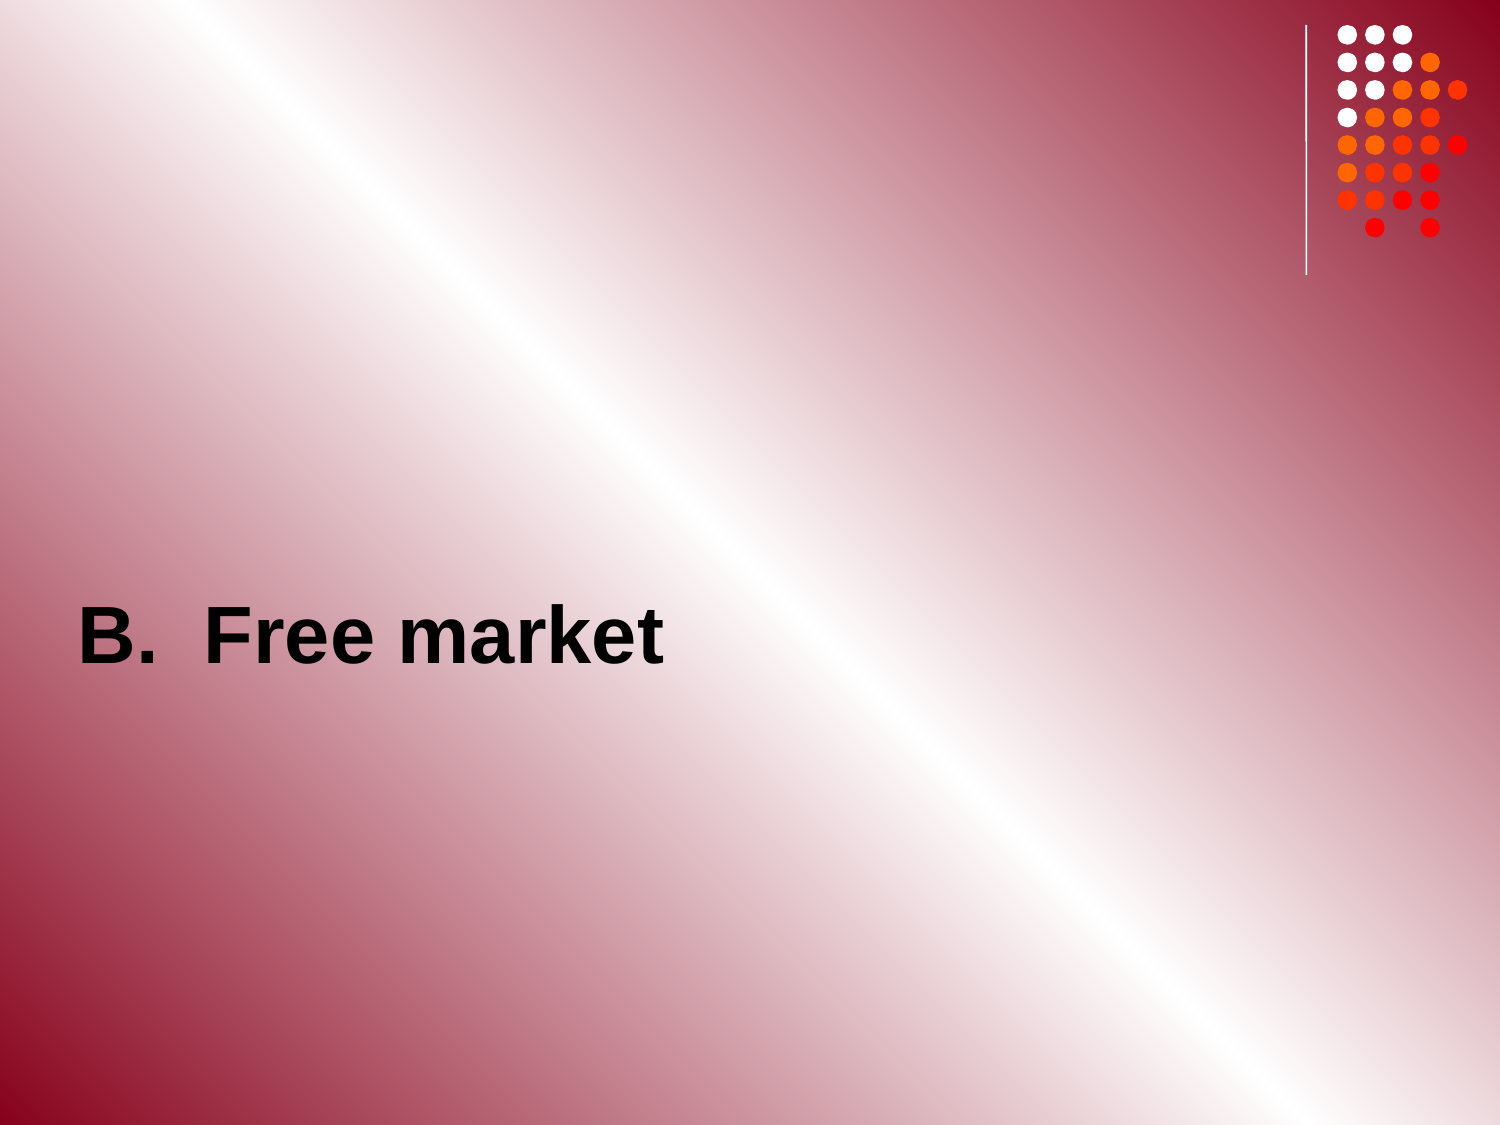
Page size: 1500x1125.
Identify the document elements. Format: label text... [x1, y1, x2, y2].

title B. Free market [62, 474, 1300, 688]
